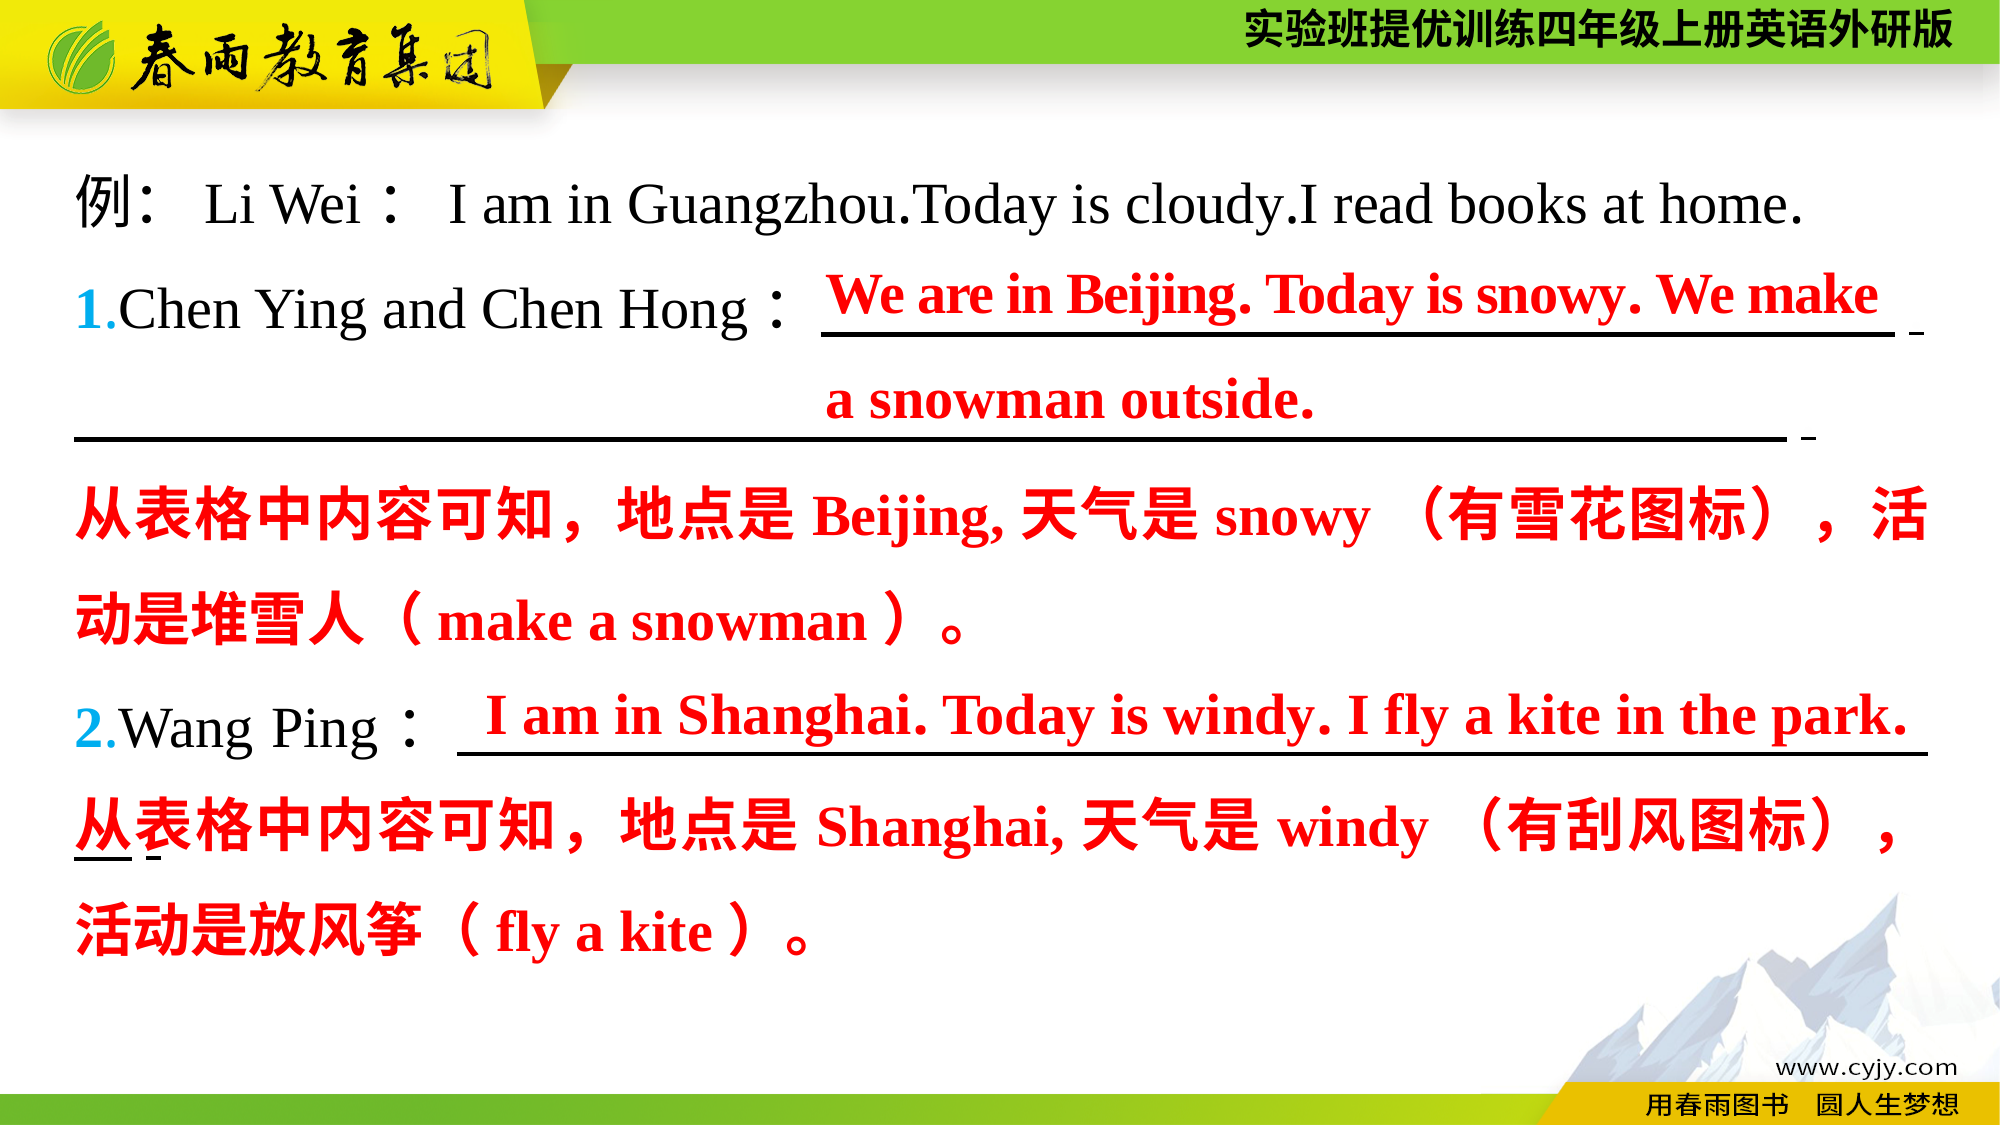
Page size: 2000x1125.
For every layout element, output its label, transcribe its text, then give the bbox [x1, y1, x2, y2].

list 例：Li Wei：I am in Guangzhou.Today is cloudy.I read books at home. 1.Chen Ying and Chen Hong： . . 2.Wang Ping： . [59, 122, 1944, 434]
text_box 从表格中内容可知，地点是Beijing,天气是snowy（有雪花图标），活动是堆雪人（make a snowman）。 [59, 434, 1944, 660]
text_box I am in Shanghai. Today is windy. I fly a kite in the park. [470, 633, 1975, 754]
list 例：Li Wei：I am in Guangzhou.Today is cloudy.I read books at home. 1.Chen Ying and Chen Hong： . . 2.Wang Ping： . [59, 660, 470, 745]
text_box We are in Beijing. Today is snowy. We make a snowman outside. [60, 212, 1984, 438]
picture [0, 0, 2000, 1125]
text_box 从表格中内容可知，地点是Shanghai,天气是windy（有刮风图标），活动是放风筝（fly a kite）。 [59, 745, 1944, 971]
